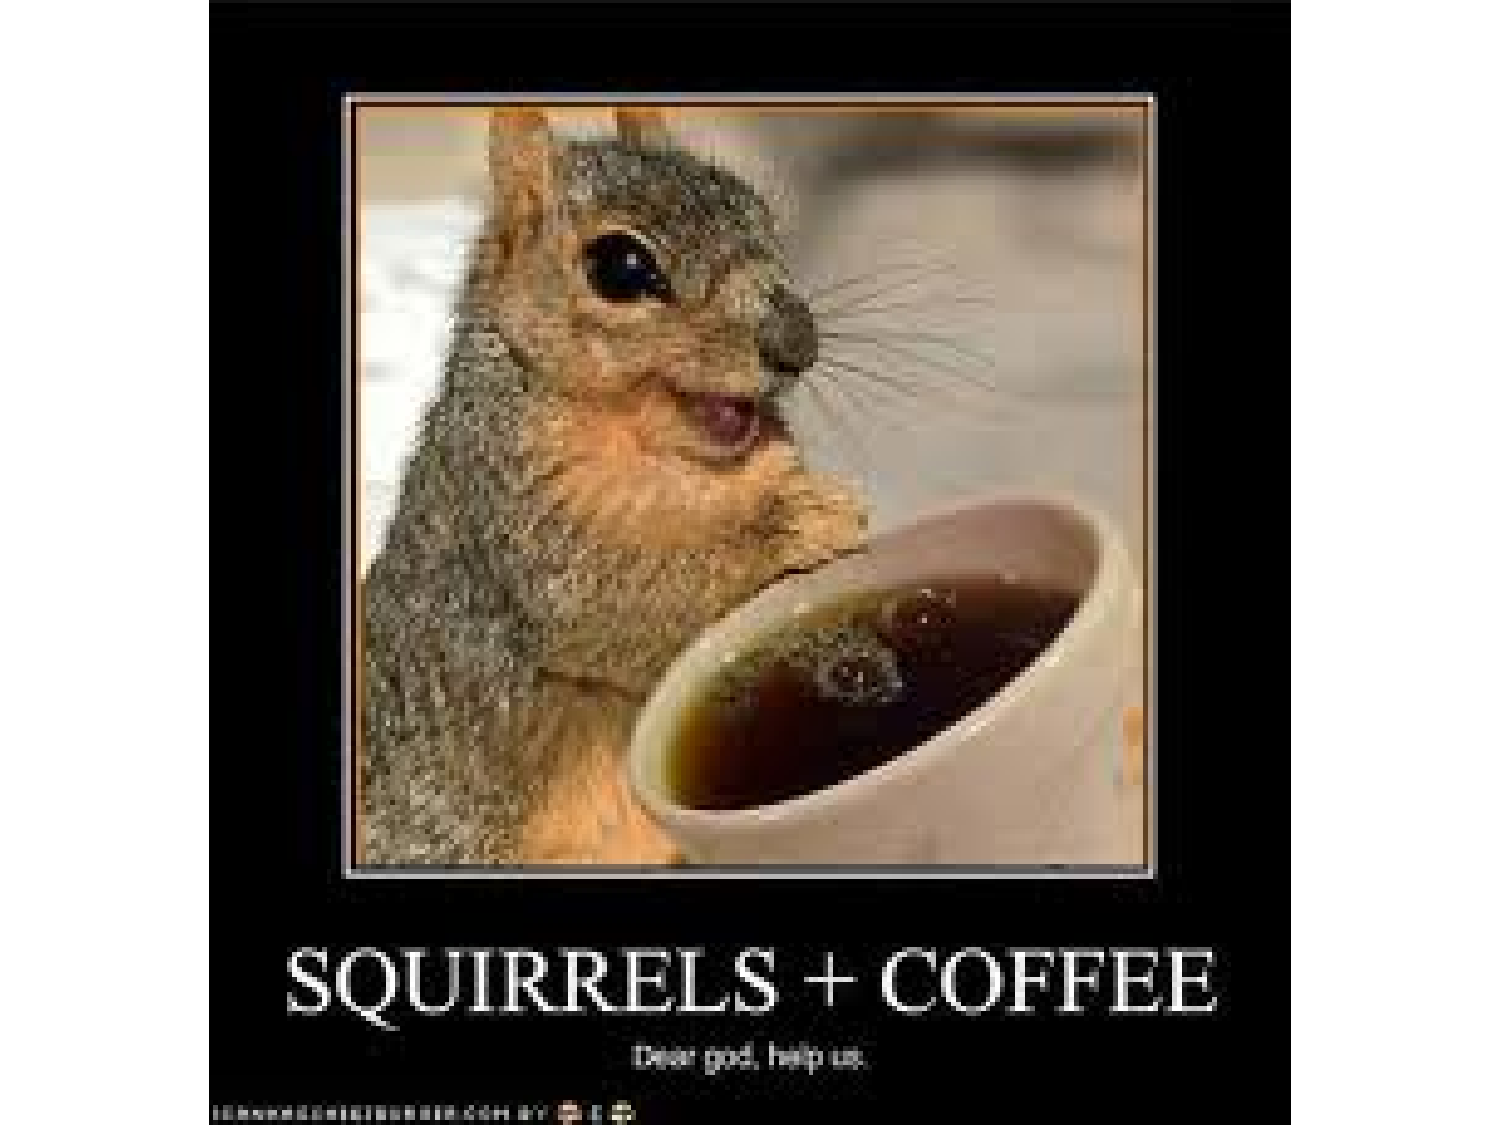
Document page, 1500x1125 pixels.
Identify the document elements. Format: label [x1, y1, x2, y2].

picture [209, 0, 1291, 1125]
